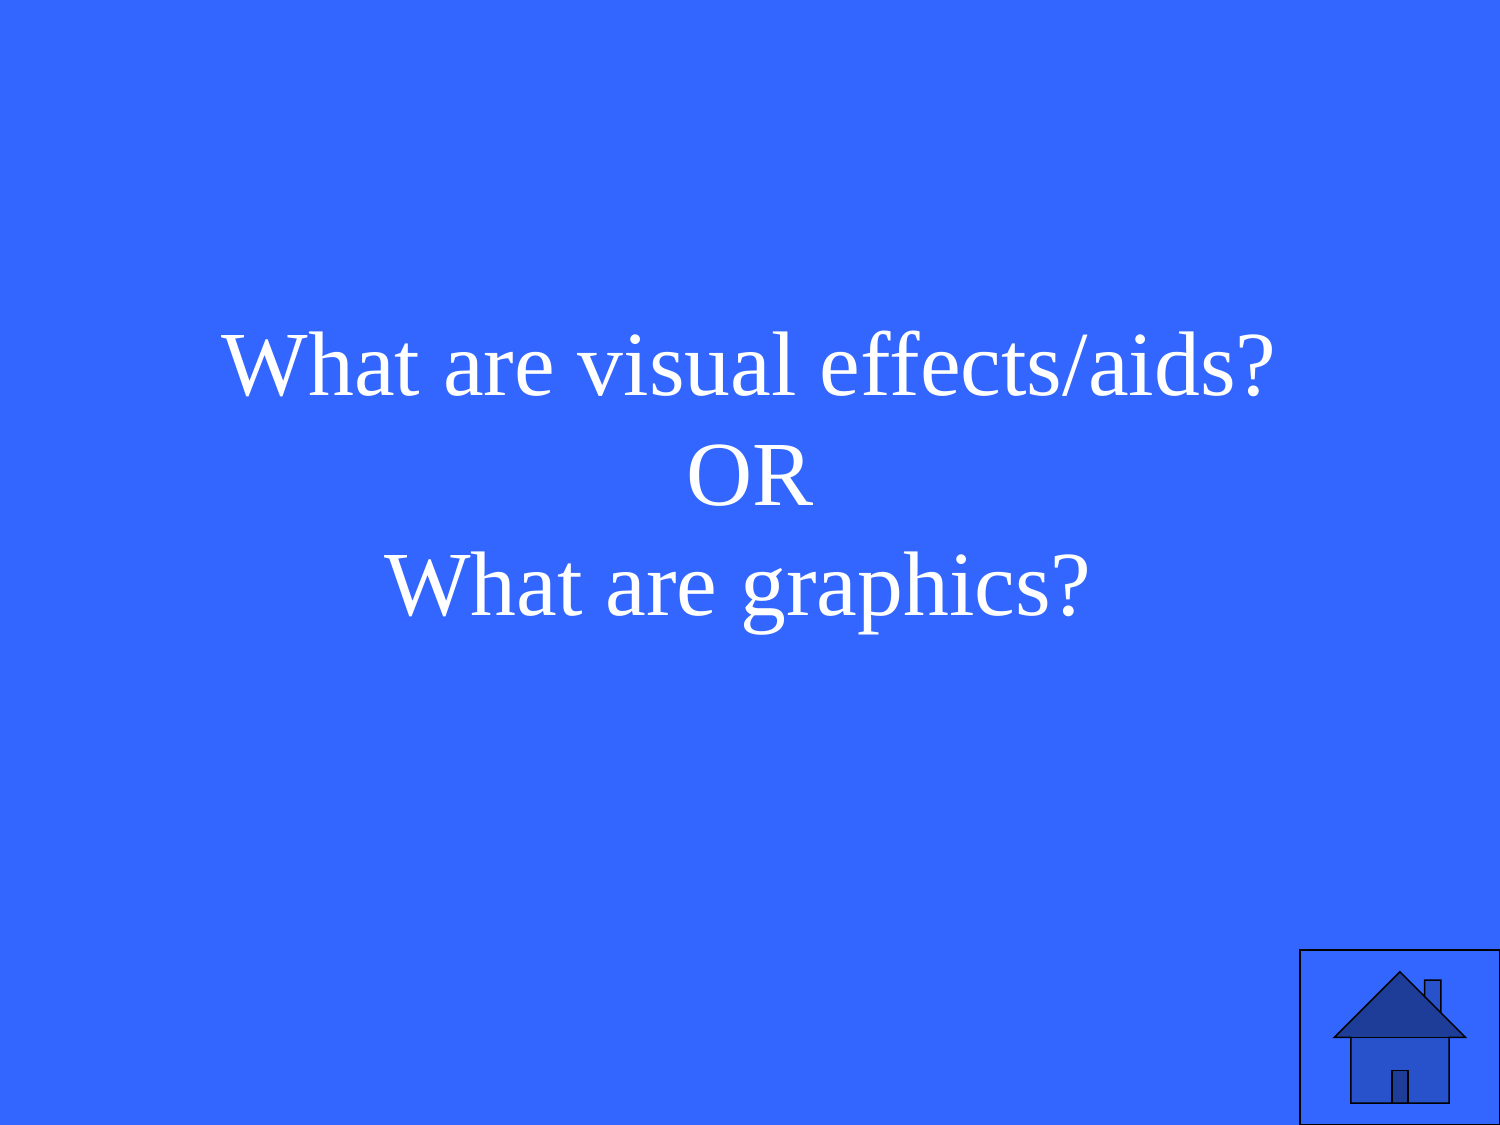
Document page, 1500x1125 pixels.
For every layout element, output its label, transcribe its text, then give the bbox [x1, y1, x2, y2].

text_box [1299, 950, 1500, 1125]
title What are visual effects/aids? OR What are graphics? [112, 374, 1388, 563]
